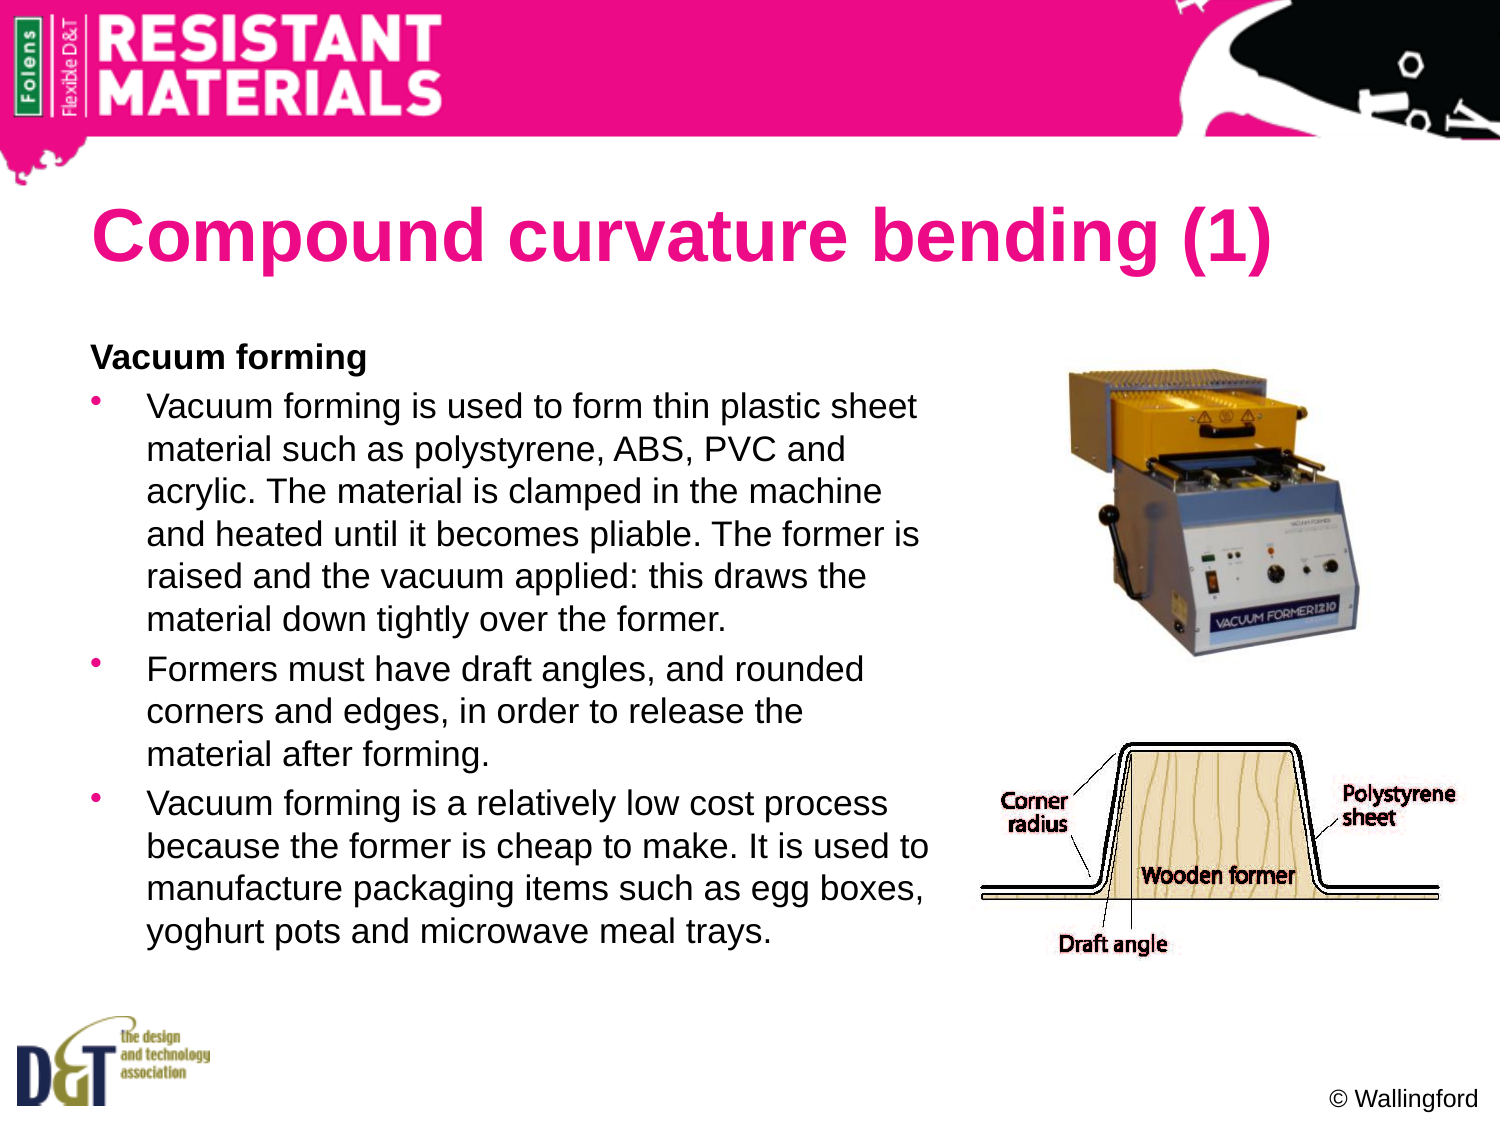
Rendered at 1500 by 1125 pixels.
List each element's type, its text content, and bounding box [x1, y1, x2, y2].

text_box © Wallingford [1257, 1074, 1495, 1125]
title Compound curvature bending (1) [76, 160, 1427, 301]
list Vacuum forming Vacuum forming is used to form thin plastic sheet material such as polystyrene, ABS, PVC and acrylic. The material is clamped in the machine and heated until it becomes pliable. The former is raised and the vacuum applied: this draws the material down tightly over the former. Formers must have draft angles, and rounded corners and edges, in order to release the material after forming. Vacuum forming is a relatively low cost process because the former is cheap to make. It is used to manufacture packaging items such as egg boxes, yoghurt pots and microwave meal trays. [75, 326, 951, 1005]
picture [0, 0, 1500, 1125]
